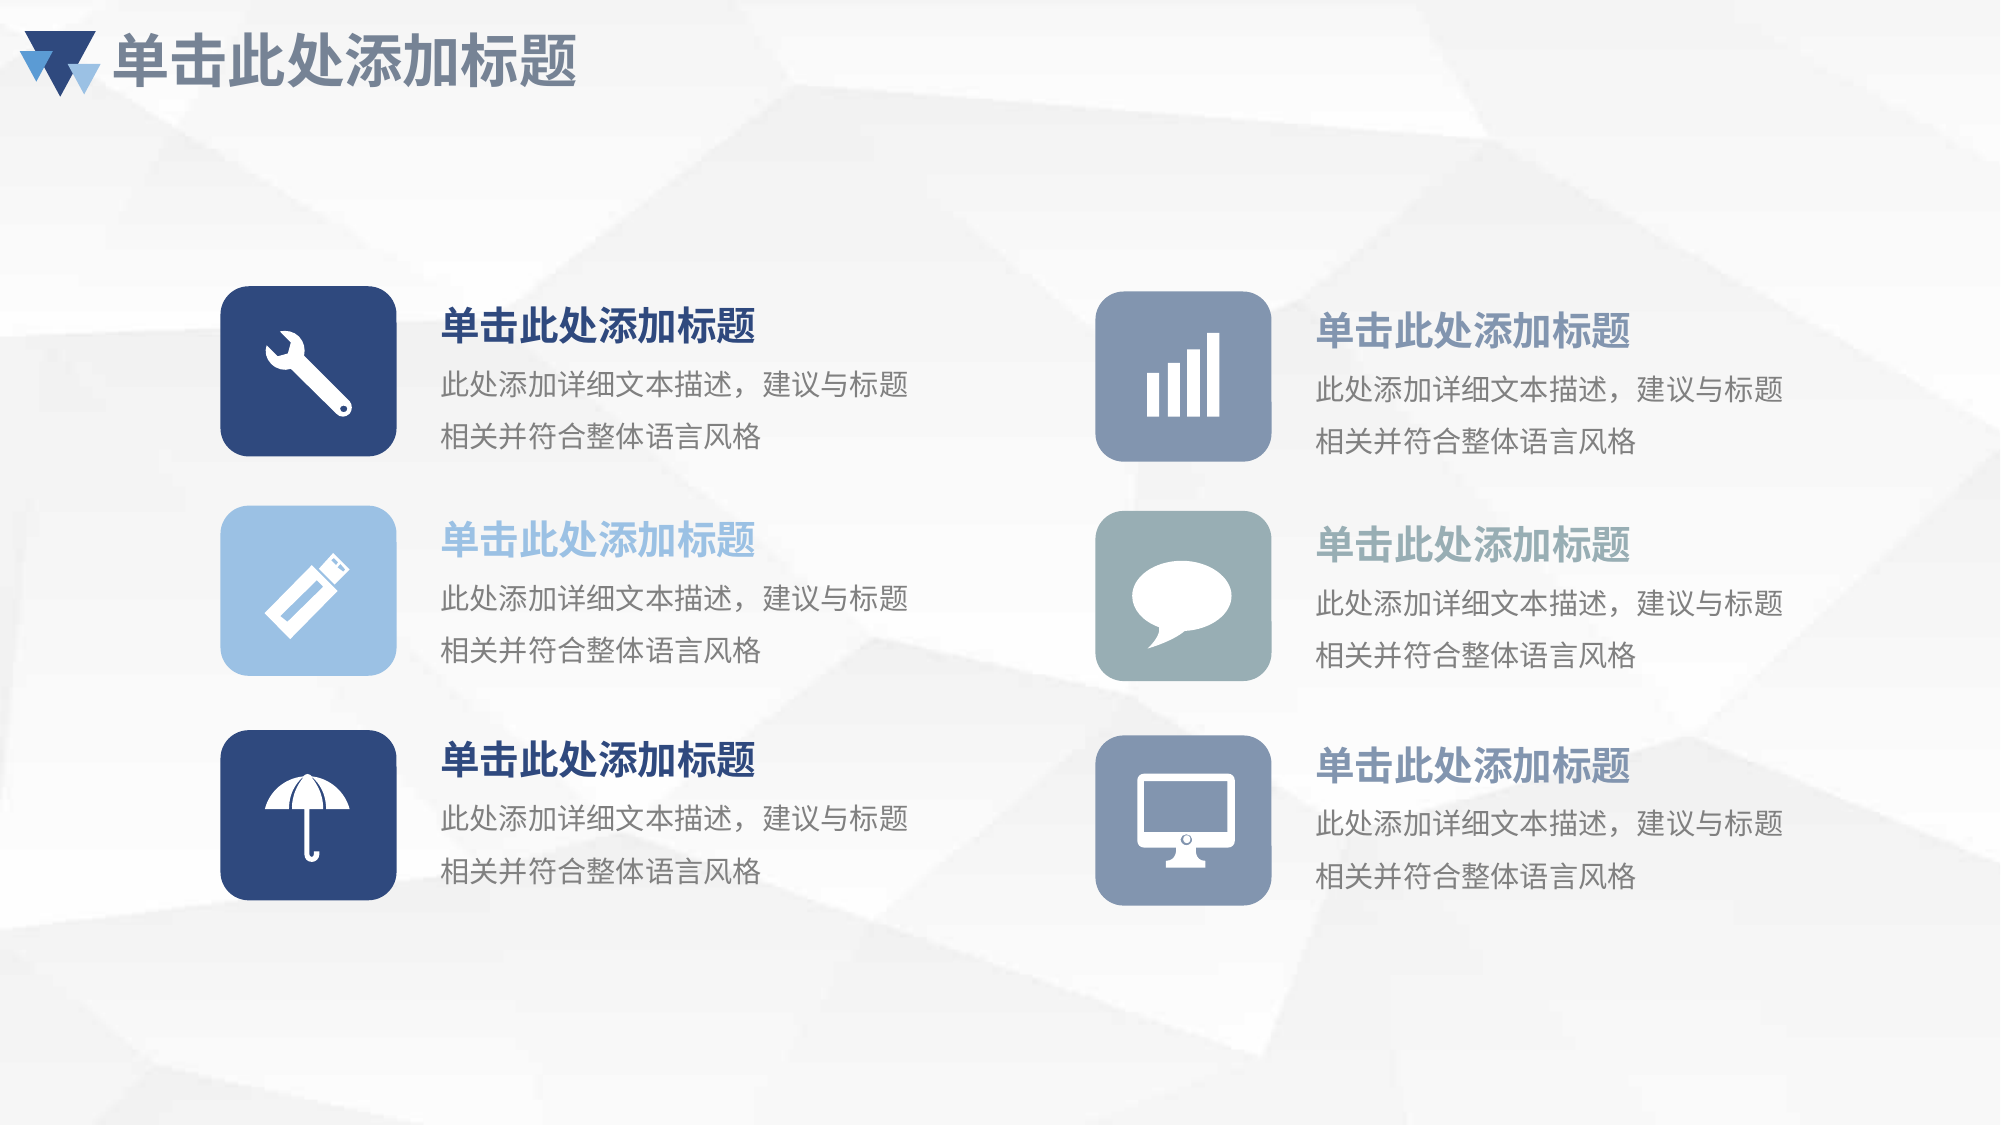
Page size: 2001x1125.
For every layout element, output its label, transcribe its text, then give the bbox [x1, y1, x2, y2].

text_box [265, 330, 352, 417]
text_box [1147, 332, 1220, 417]
text_box [264, 773, 350, 862]
text_box [219, 729, 398, 902]
text_box [1094, 734, 1273, 907]
text_box 单击此处添加标题 此处添加详细文本描述，建议与标题相关并符合整体语言风格 [1295, 486, 1829, 683]
text_box [1132, 560, 1232, 649]
text_box [1094, 509, 1273, 683]
text_box 单击此处添加标题 此处添加详细文本描述，建议与标题相关并符合整体语言风格 [1295, 707, 1829, 904]
text_box 单击此处添加标题 此处添加详细文本描述，建议与标题相关并符合整体语言风格 [1295, 272, 1829, 469]
text_box [219, 504, 398, 677]
text_box 单击此处添加标题 此处添加详细文本描述，建议与标题相关并符合整体语言风格 [420, 701, 954, 898]
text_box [1137, 773, 1235, 868]
text_box [219, 285, 398, 458]
text_box 单击此处添加标题 此处添加详细文本描述，建议与标题相关并符合整体语言风格 [420, 481, 954, 678]
picture [0, 0, 2001, 1125]
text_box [264, 553, 350, 640]
text_box [1094, 290, 1273, 463]
text_box 单击此处添加标题 此处添加详细文本描述，建议与标题相关并符合整体语言风格 [420, 267, 954, 464]
